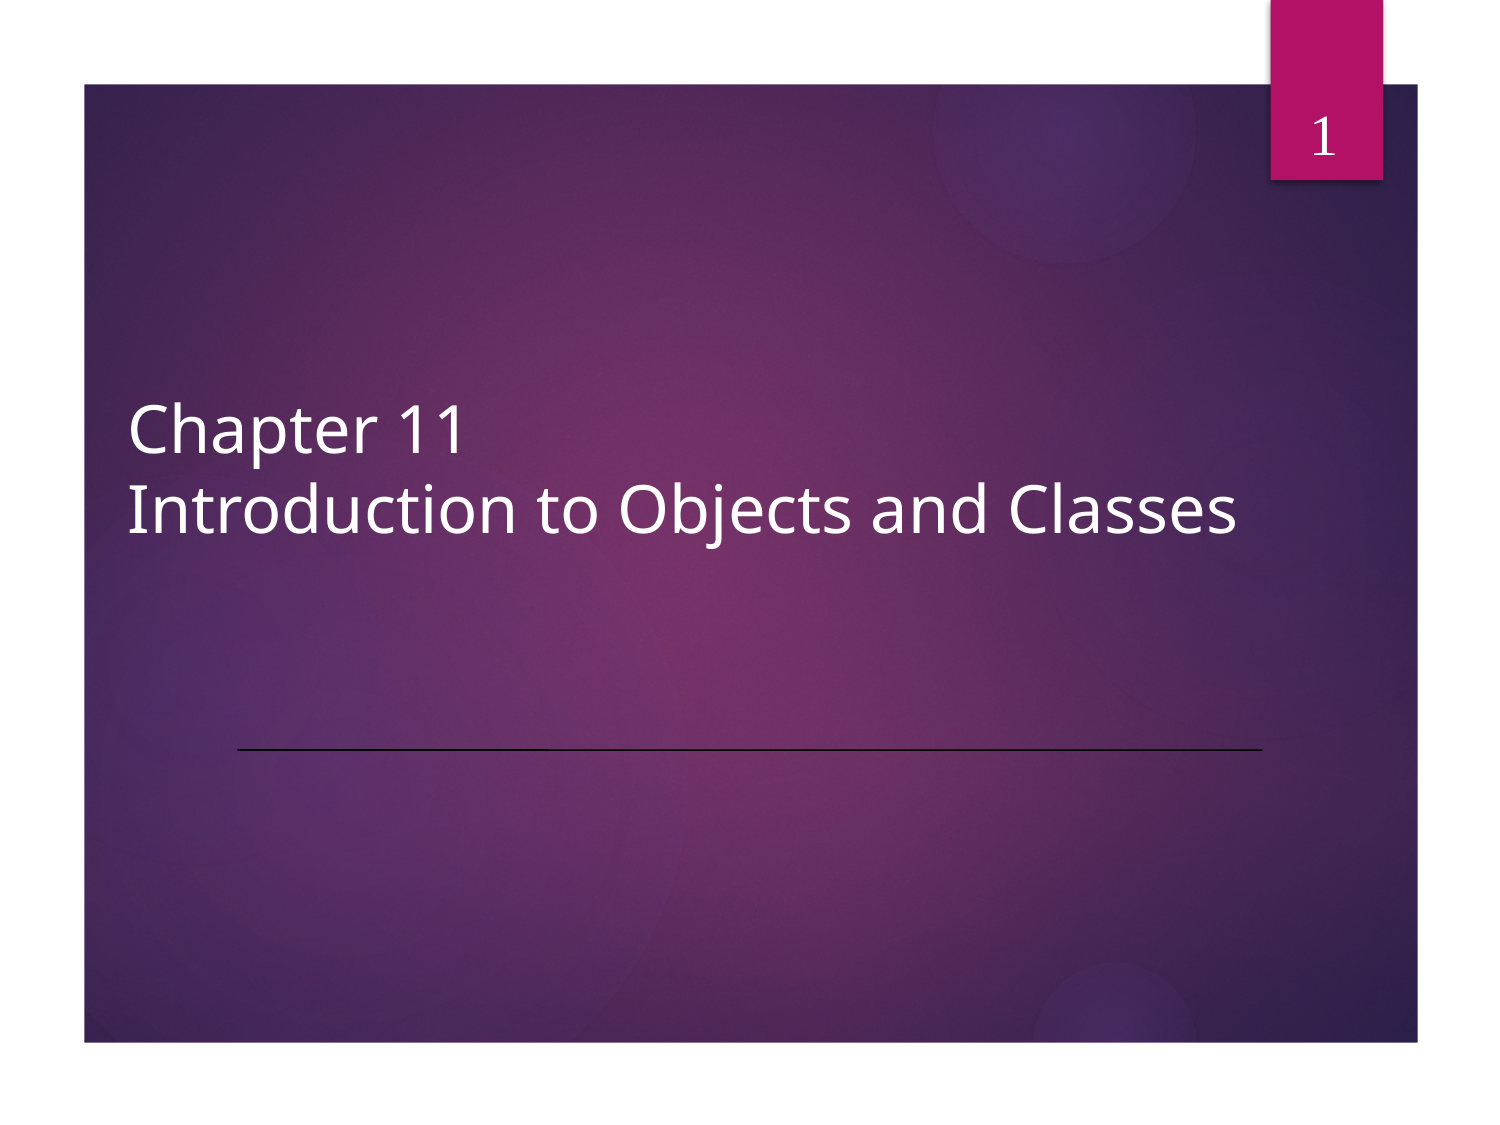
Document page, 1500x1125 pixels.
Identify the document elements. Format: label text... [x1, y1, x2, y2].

title Chapter 11 Introduction to Objects and Classes [112, 372, 1388, 561]
slide_number 1 [1259, 48, 1390, 175]
